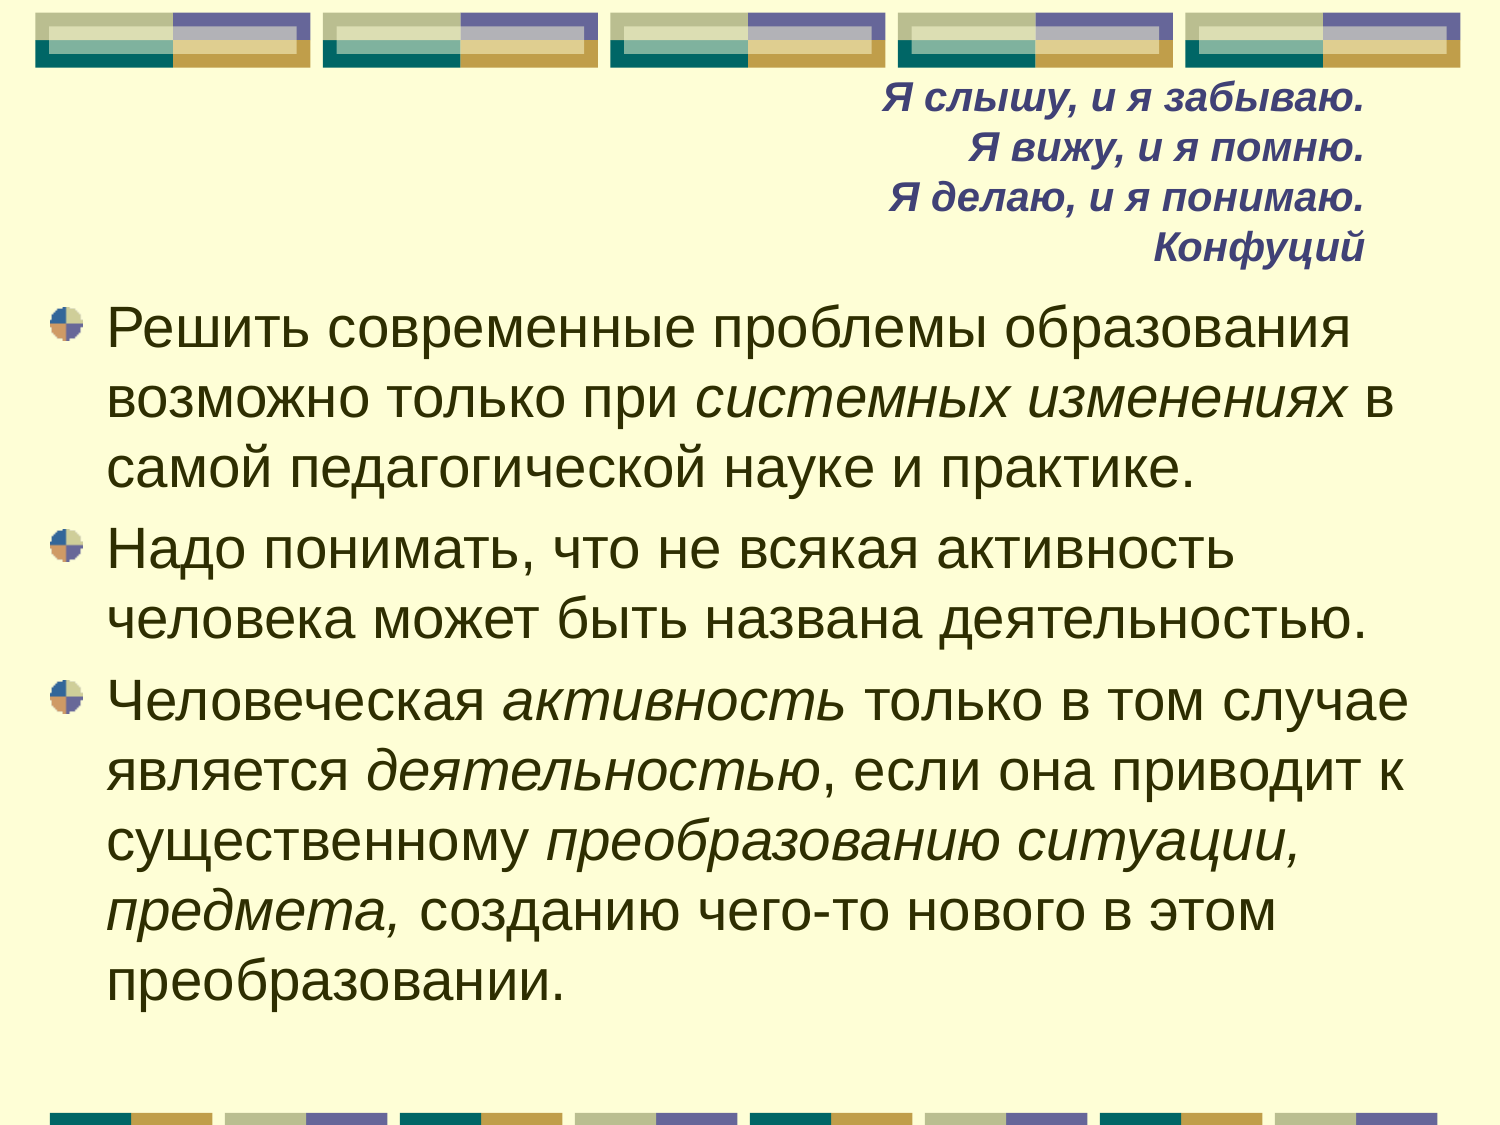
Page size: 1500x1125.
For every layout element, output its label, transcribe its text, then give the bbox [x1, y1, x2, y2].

picture [50, 680, 83, 714]
picture [50, 529, 83, 562]
list Решить современные проблемы образования возможно только при системных изменениях в самой педагогической науке и практике. Надо понимать, что не всякая активность человека может быть названа деятельностью. Человеческая активность только в том случае является деятельностью, если она приводит к существенному преобразованию ситуации, предмета, созданию чего-то нового в этом преобразовании. [34, 281, 1500, 1032]
picture [50, 307, 83, 341]
title Я слышу, и я забываю. Я вижу, и я помню. Я делаю, и я понимаю. Конфуций [105, 81, 1381, 259]
